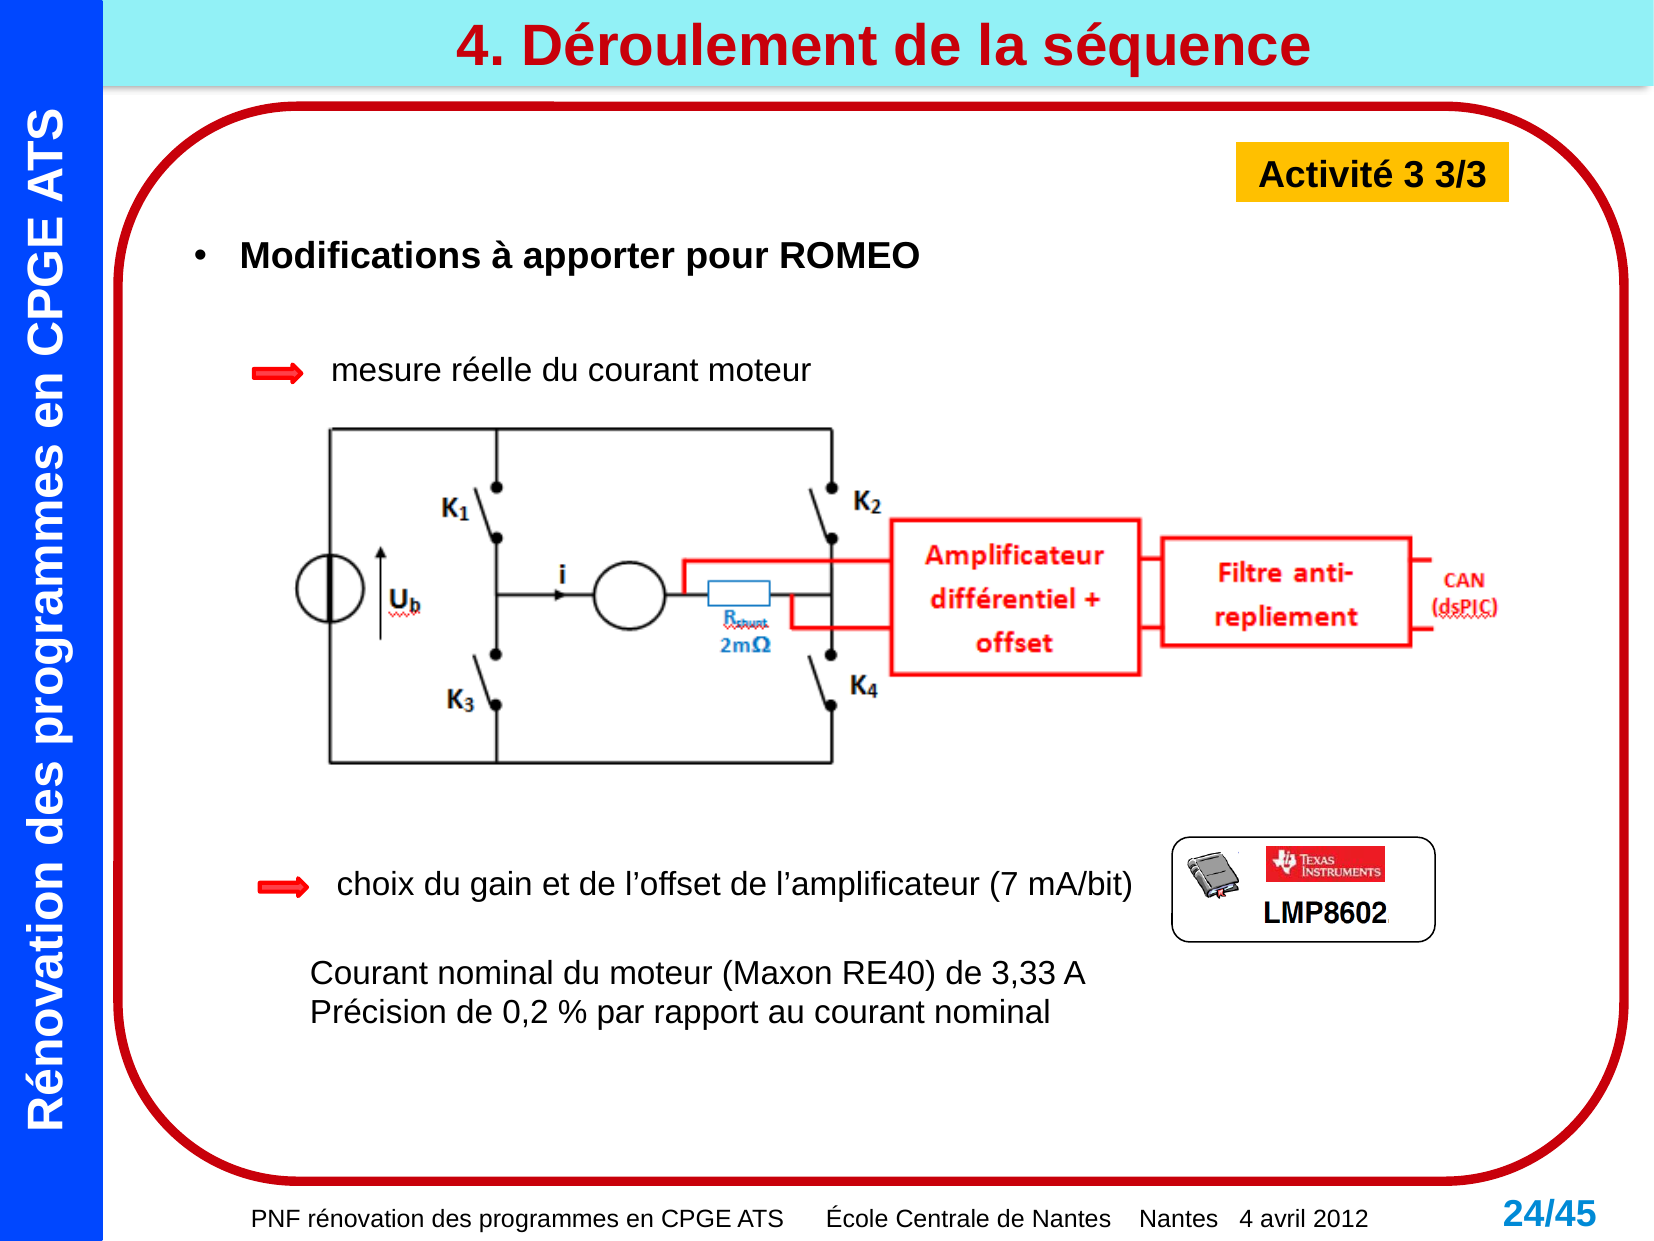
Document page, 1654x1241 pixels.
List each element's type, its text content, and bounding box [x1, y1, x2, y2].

text_box choix du gain et de l’offset de l’amplificateur (7 mA/bit) [247, 854, 1171, 950]
text_box Activité 3 3/3 [1236, 142, 1509, 202]
text_box [115, 104, 1627, 1184]
text_box [257, 876, 310, 898]
text_box mesure réelle du courant moteur [242, 341, 898, 436]
picture [259, 411, 1532, 786]
text_box Courant nominal du moteur (Maxon RE40) de 3,33 A Précision de 0,2 % par rapport au courant nominal [295, 943, 1122, 1038]
text_box Modifications à apporter pour ROMEO [178, 224, 937, 284]
text_box [251, 362, 304, 385]
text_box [1171, 836, 1436, 943]
text_box 4. Déroulement de la séquence [442, 1, 1328, 85]
